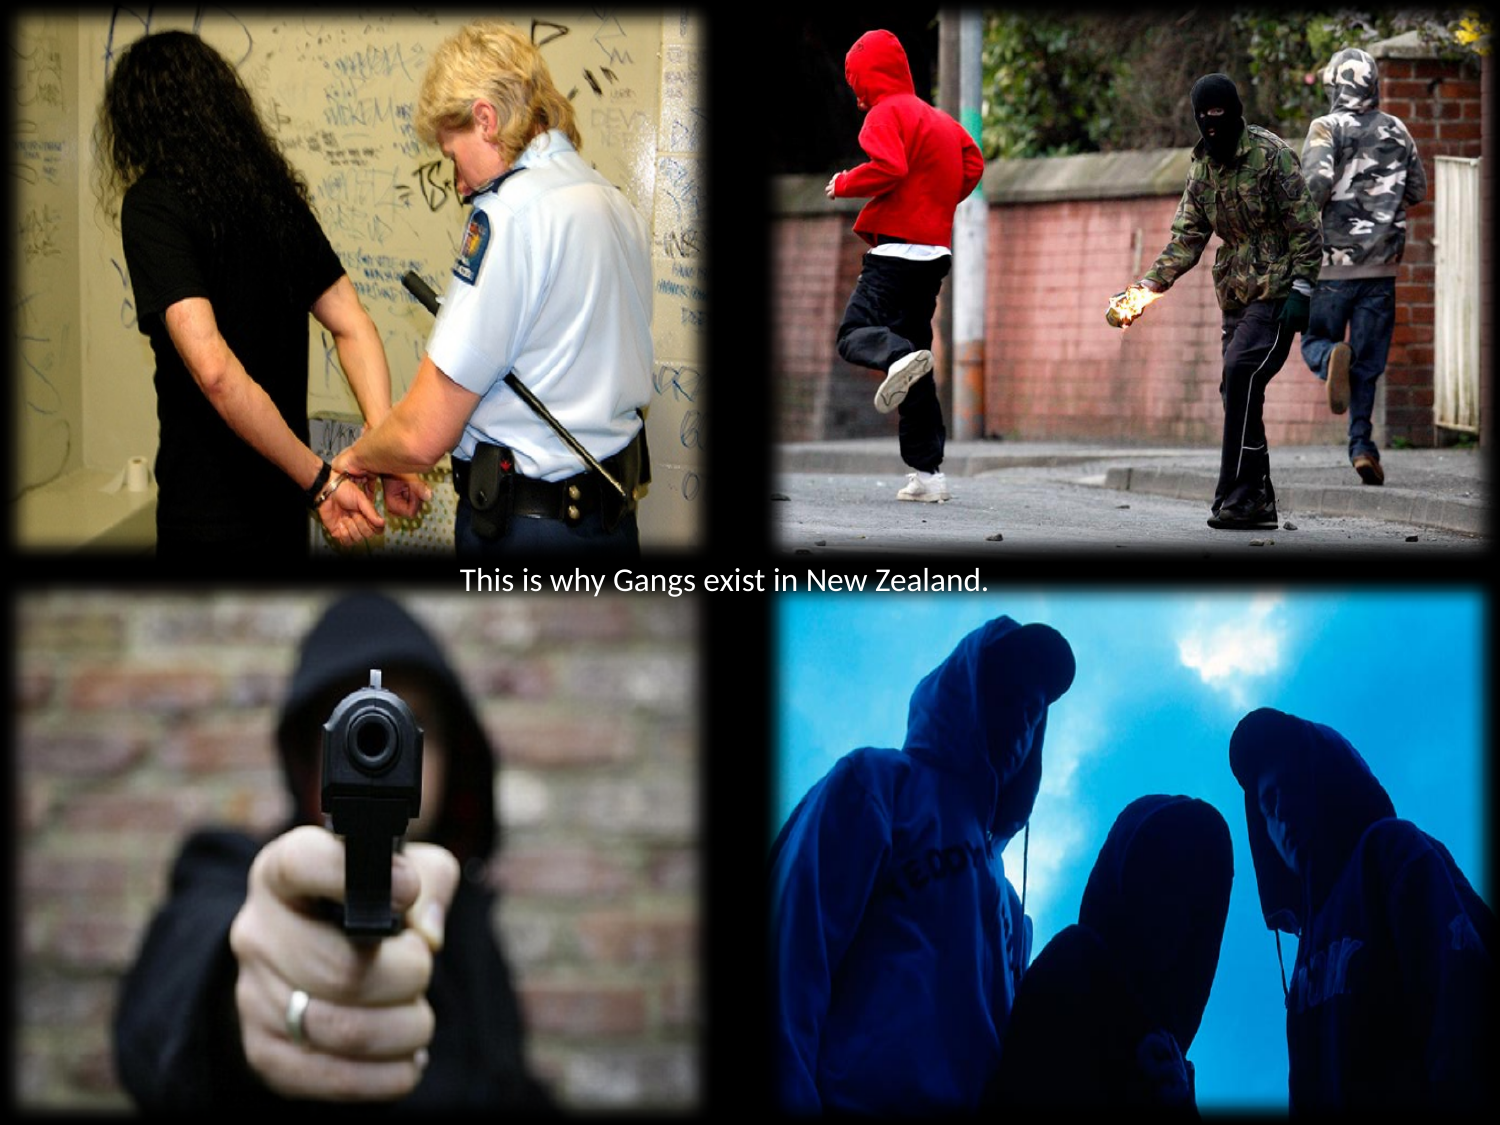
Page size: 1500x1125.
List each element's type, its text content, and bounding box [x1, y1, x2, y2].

text_box This is why Gangs exist in New Zealand. [713, 550, 761, 606]
picture [0, 0, 715, 563]
picture [0, 573, 715, 1125]
picture [761, 573, 1500, 1125]
picture [761, 0, 1500, 563]
